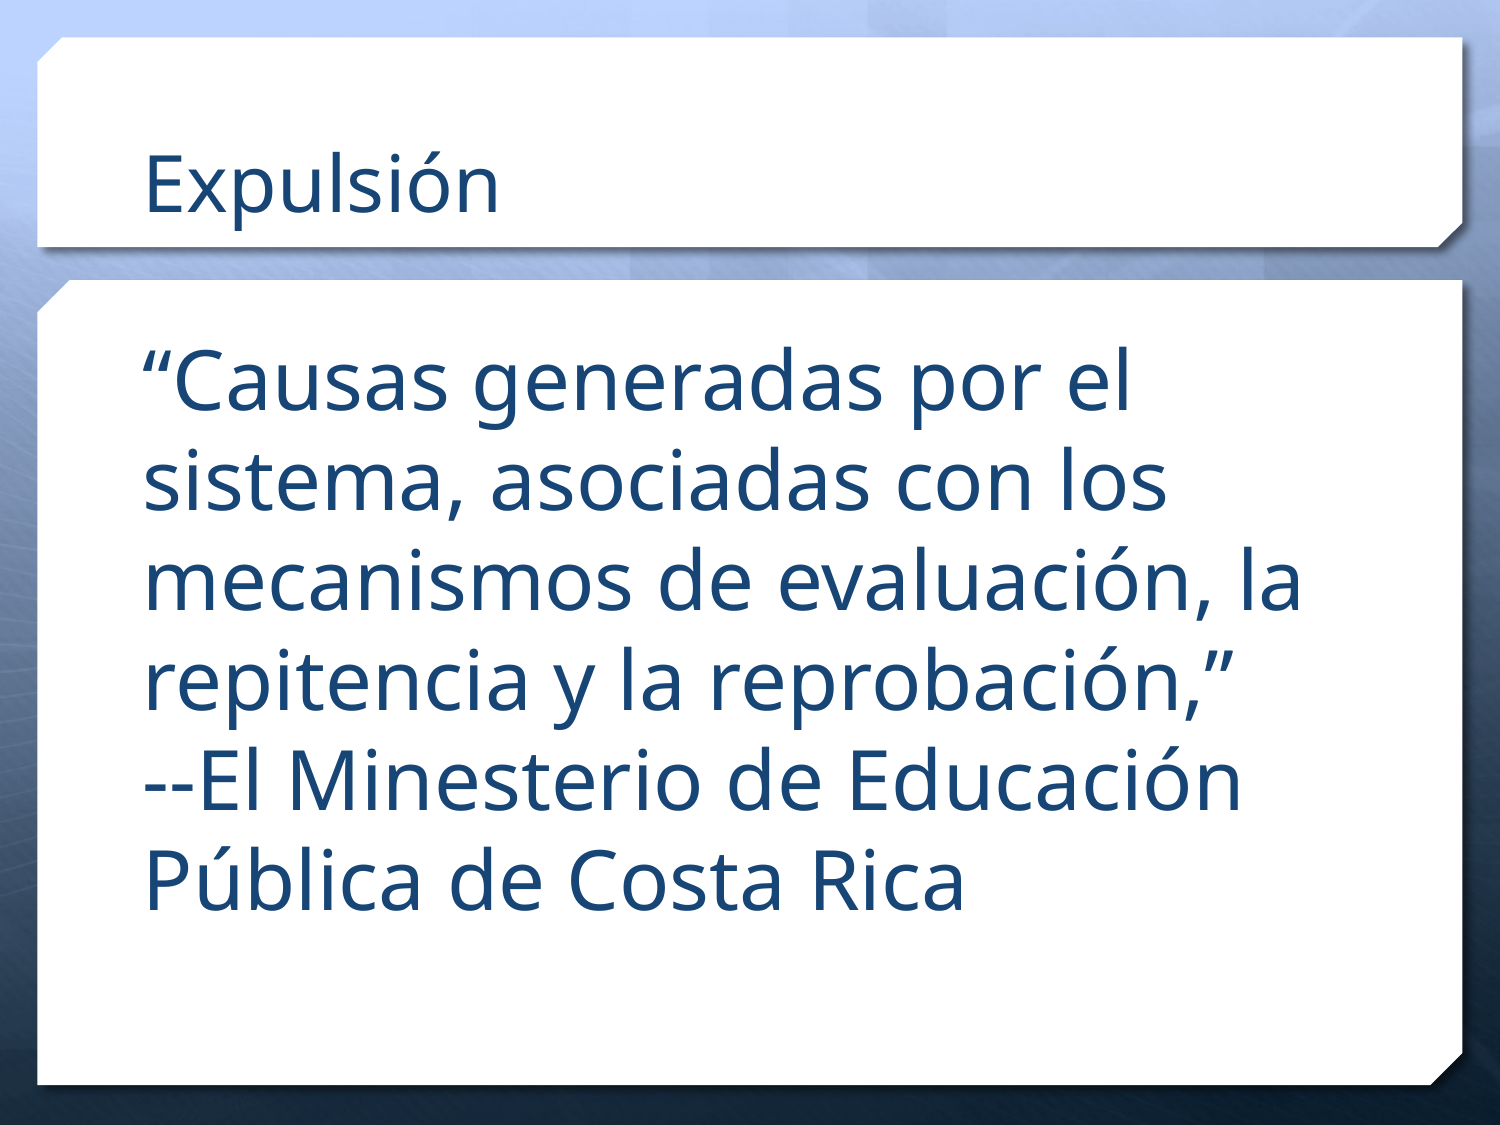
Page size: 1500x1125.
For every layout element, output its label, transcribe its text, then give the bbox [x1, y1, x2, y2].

list “Causas generadas por el sistema, asociadas con los mecanismos de evaluación, la repitencia y la reprobación,” --El Minesterio de Educación Pública de Costa Rica [127, 319, 1372, 978]
title Expulsión [127, 48, 1372, 236]
